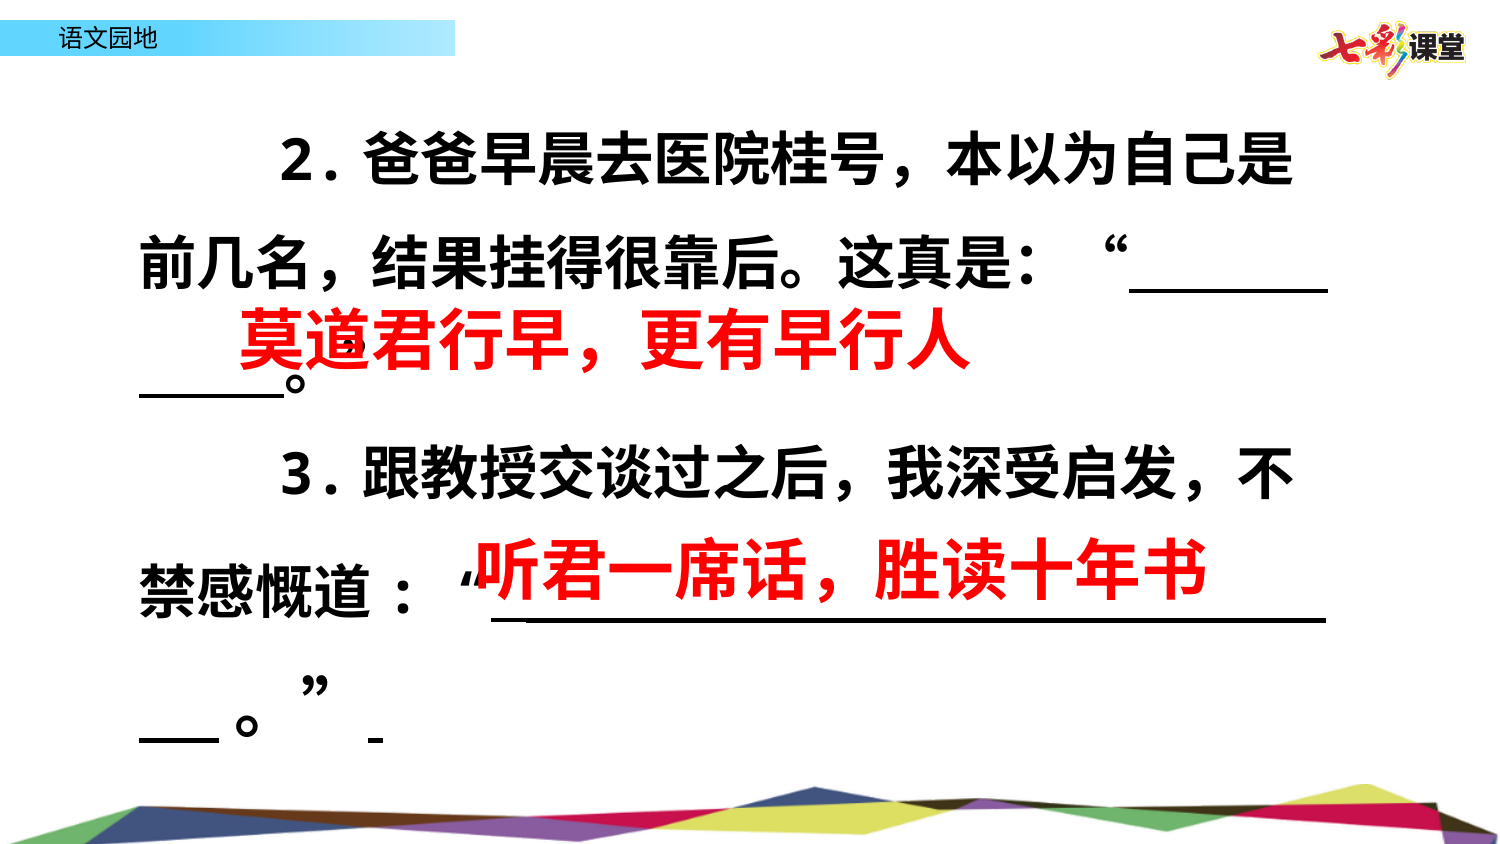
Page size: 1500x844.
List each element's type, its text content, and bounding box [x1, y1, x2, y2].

picture [1316, 20, 1468, 80]
text_box 2.爸爸早晨去医院桂号，本以为自己是前几名，结果挂得很靠后。这真是：“ 。” 3.跟教授交谈过之后，我深受启发，不禁感慨道: “ 。” [123, 79, 1350, 754]
text_box 莫道君行早，更有早行人 [223, 290, 988, 385]
picture [0, 784, 1500, 844]
text_box 听君一席话，胜读十年书 [459, 520, 1224, 615]
